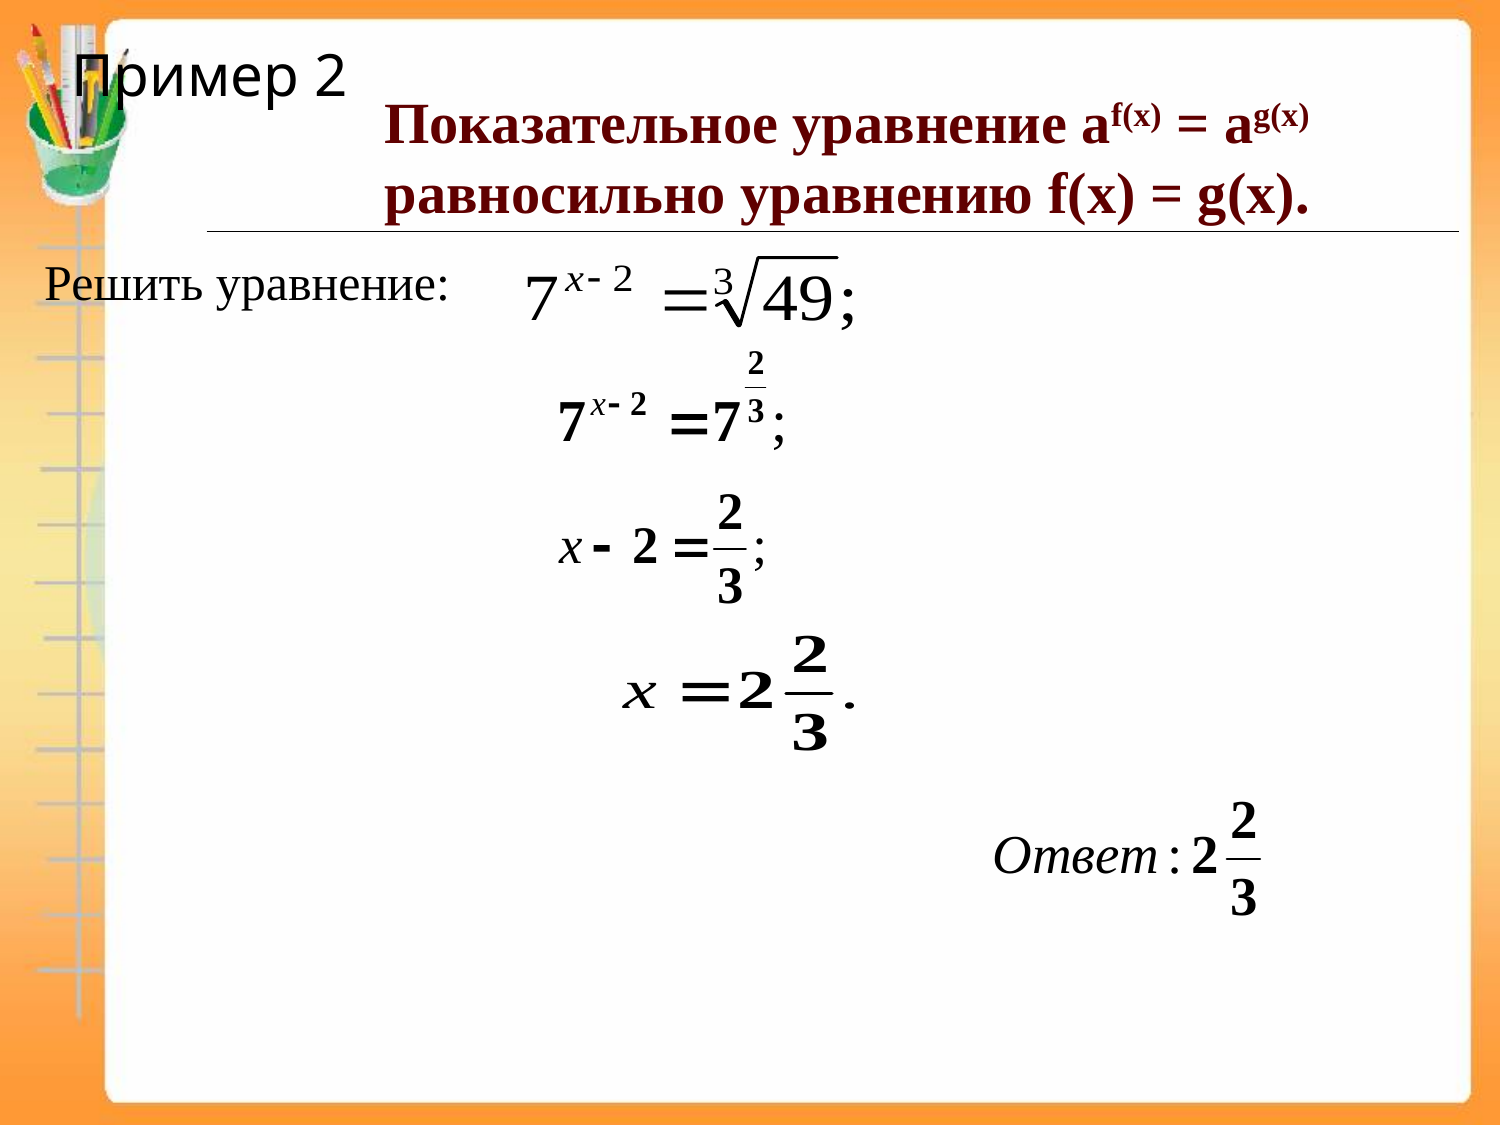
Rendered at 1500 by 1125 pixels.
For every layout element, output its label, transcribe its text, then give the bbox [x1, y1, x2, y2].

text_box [548, 337, 797, 467]
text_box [513, 243, 869, 349]
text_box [985, 786, 1270, 929]
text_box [607, 621, 869, 764]
text_box Пример 2 [56, 30, 363, 116]
text_box Показательное уравнение af(x) = ag(x) равносильно уравнению f(x) = g(x). [369, 78, 1436, 231]
picture [0, 0, 1500, 1125]
text_box Решить уравнение: [29, 243, 511, 319]
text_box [548, 479, 774, 617]
